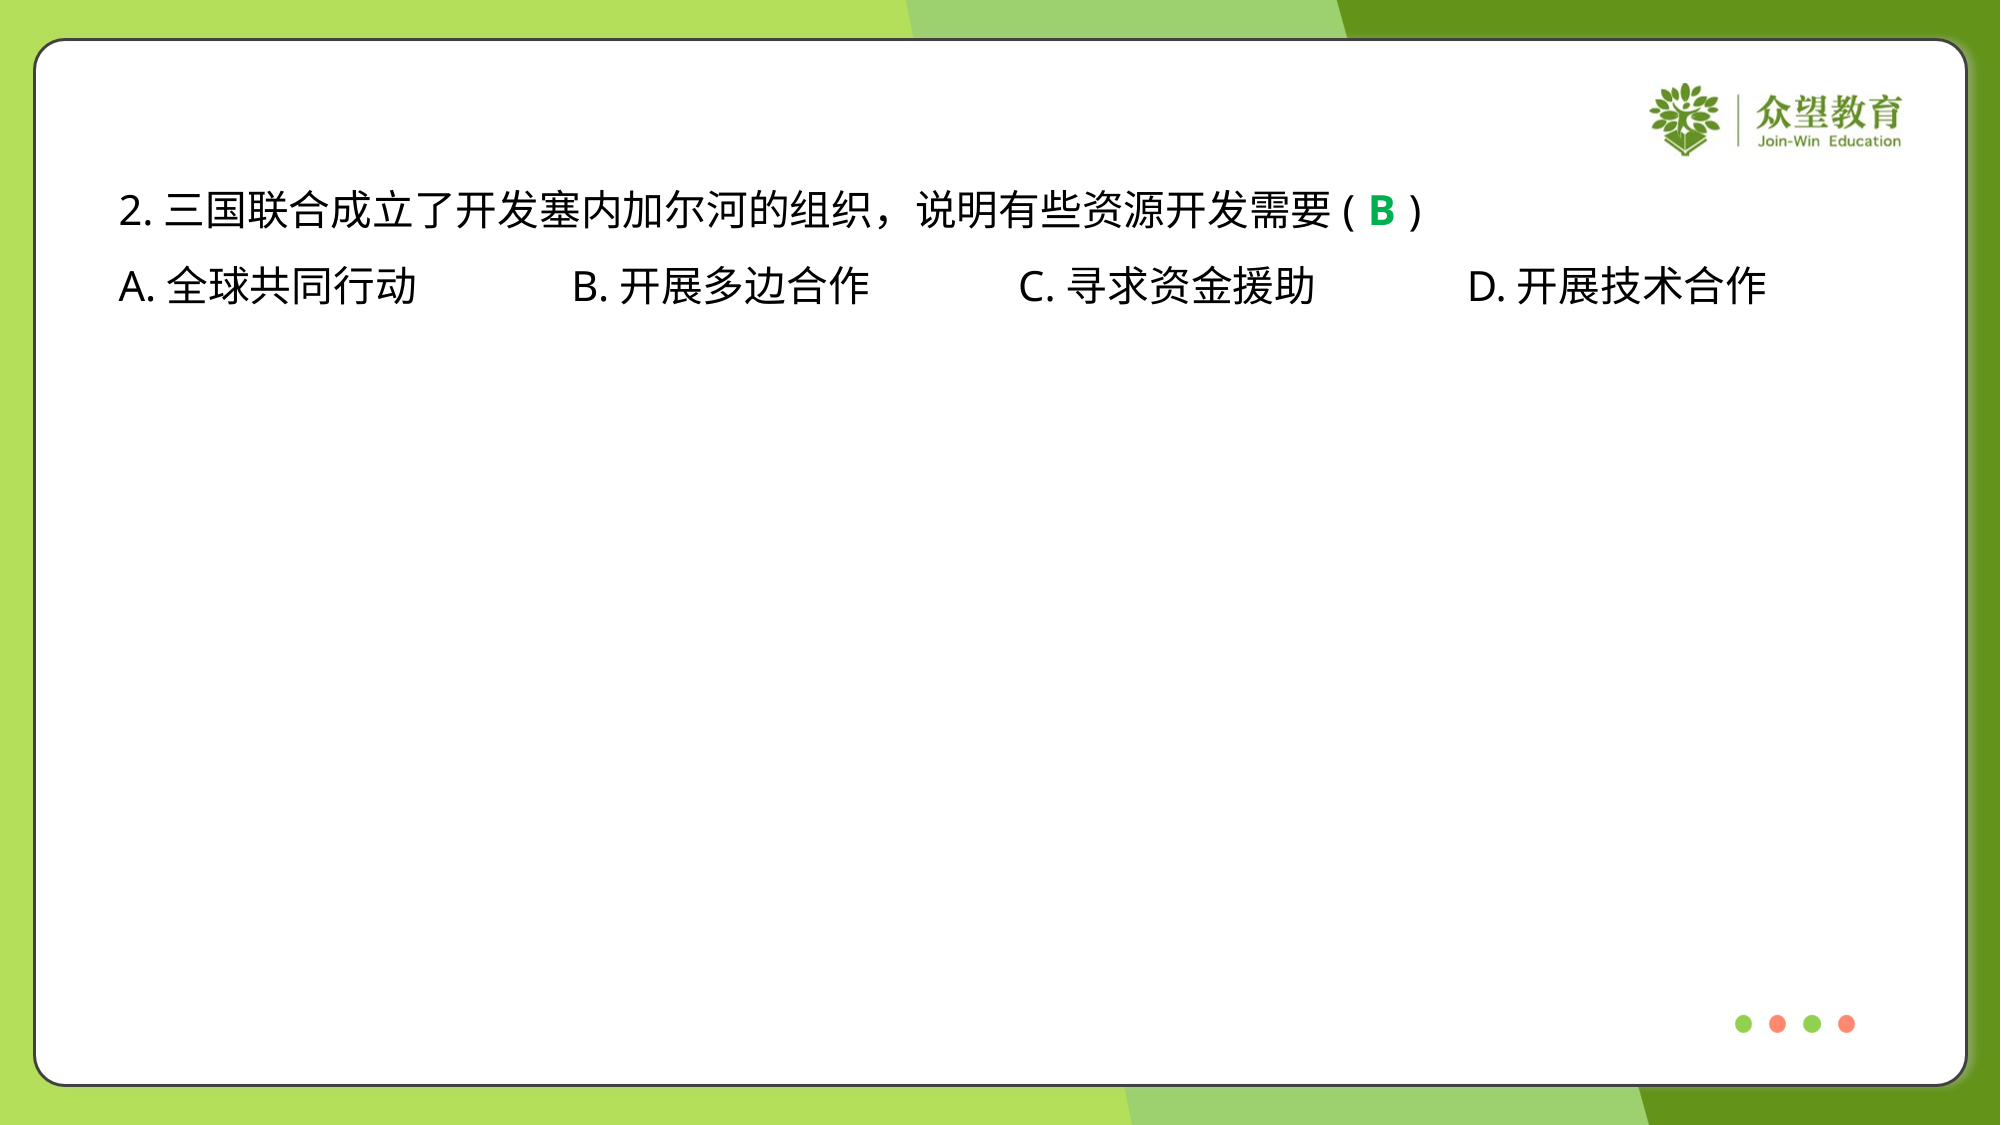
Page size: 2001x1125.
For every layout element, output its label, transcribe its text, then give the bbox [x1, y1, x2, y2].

text_box 2.三国联合成立了开发塞内加尔河的组织，说明有些资源开发需要( ) [1412, 158, 1883, 226]
text_box A.全球共同行动 B.开展多边合作 C.寻求资金援助 D.开展技术合作 [118, 234, 1883, 302]
text_box B [1352, 158, 1412, 226]
text_box 2.三国联合成立了开发塞内加尔河的组织，说明有些资源开发需要( ) [118, 158, 1352, 226]
picture [0, 0, 2000, 1125]
